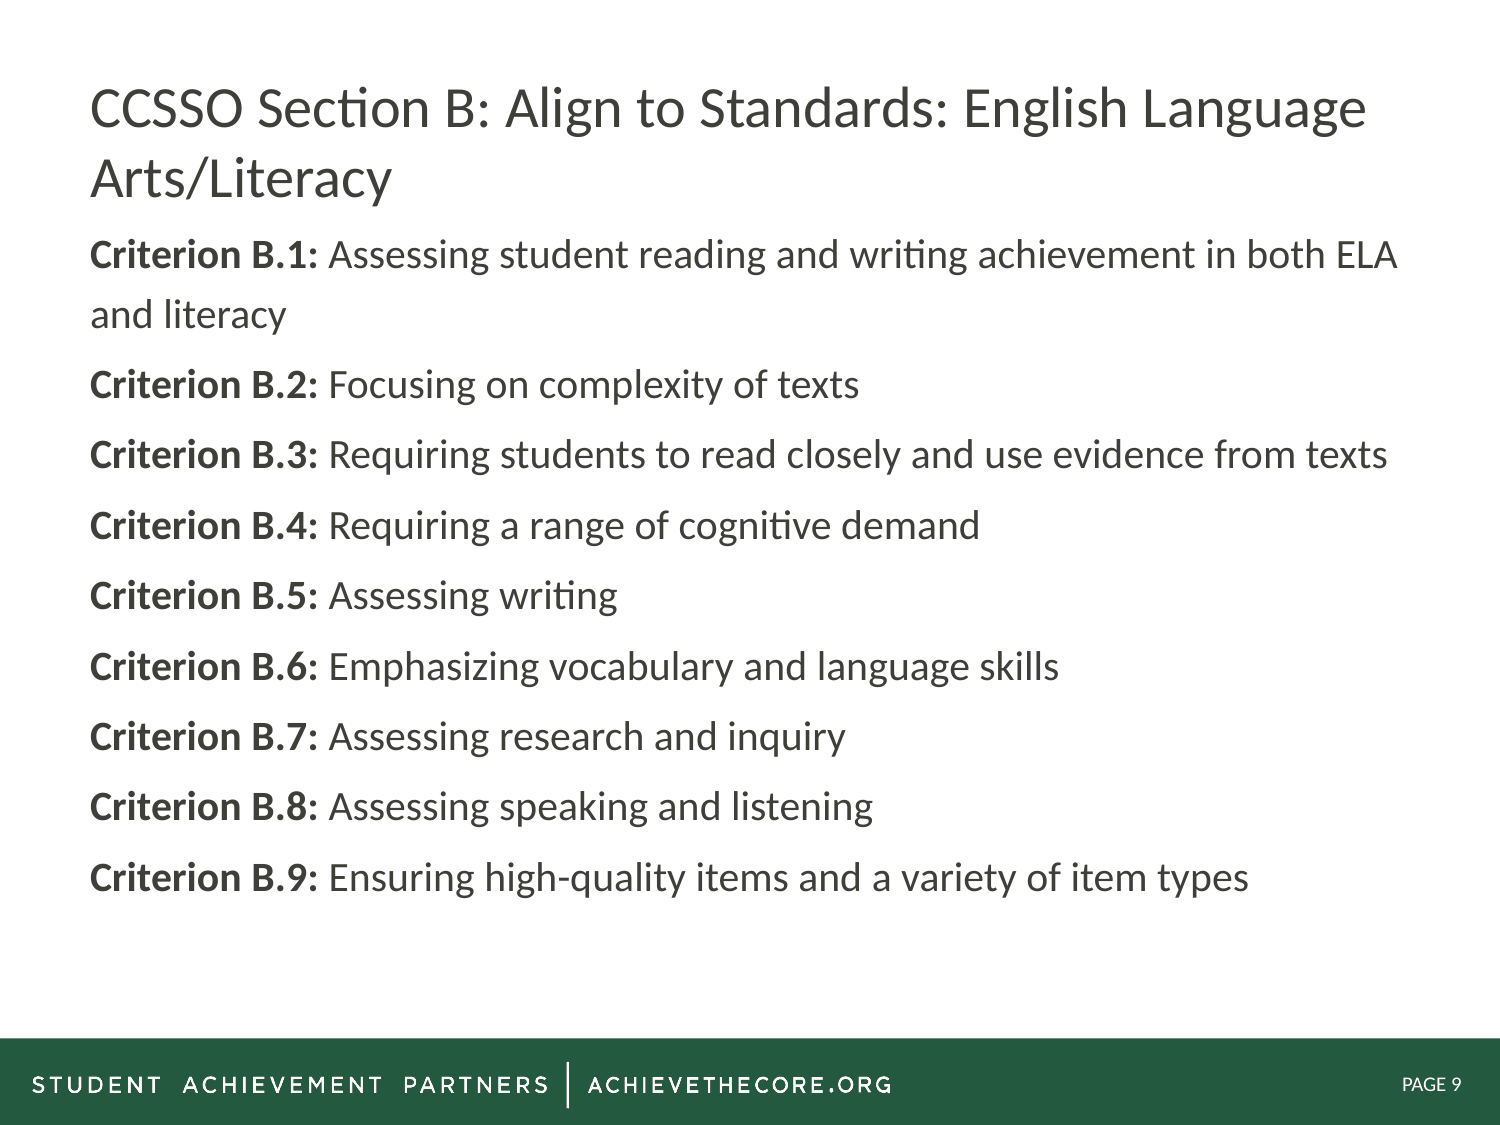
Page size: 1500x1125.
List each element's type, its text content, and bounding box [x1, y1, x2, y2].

title CCSSO Section B: Align to Standards: English Language Arts/Literacy [75, 45, 1425, 201]
picture [12, 1055, 911, 1112]
list Criterion B.1: Assessing student reading and writing achievement in both ELA and literacy Criterion B.2: Focusing on complexity of texts Criterion B.3: Requiring students to read closely and use evidence from texts Criterion B.4: Requiring a range of cognitive demand Criterion B.5: Assessing writing Criterion B.6: Emphasizing vocabulary and language skills Criterion B.7: Assessing research and inquiry Criterion B.8: Assessing speaking and listening Criterion B.9: Ensuring high-quality items and a variety of item types [75, 201, 1425, 1034]
